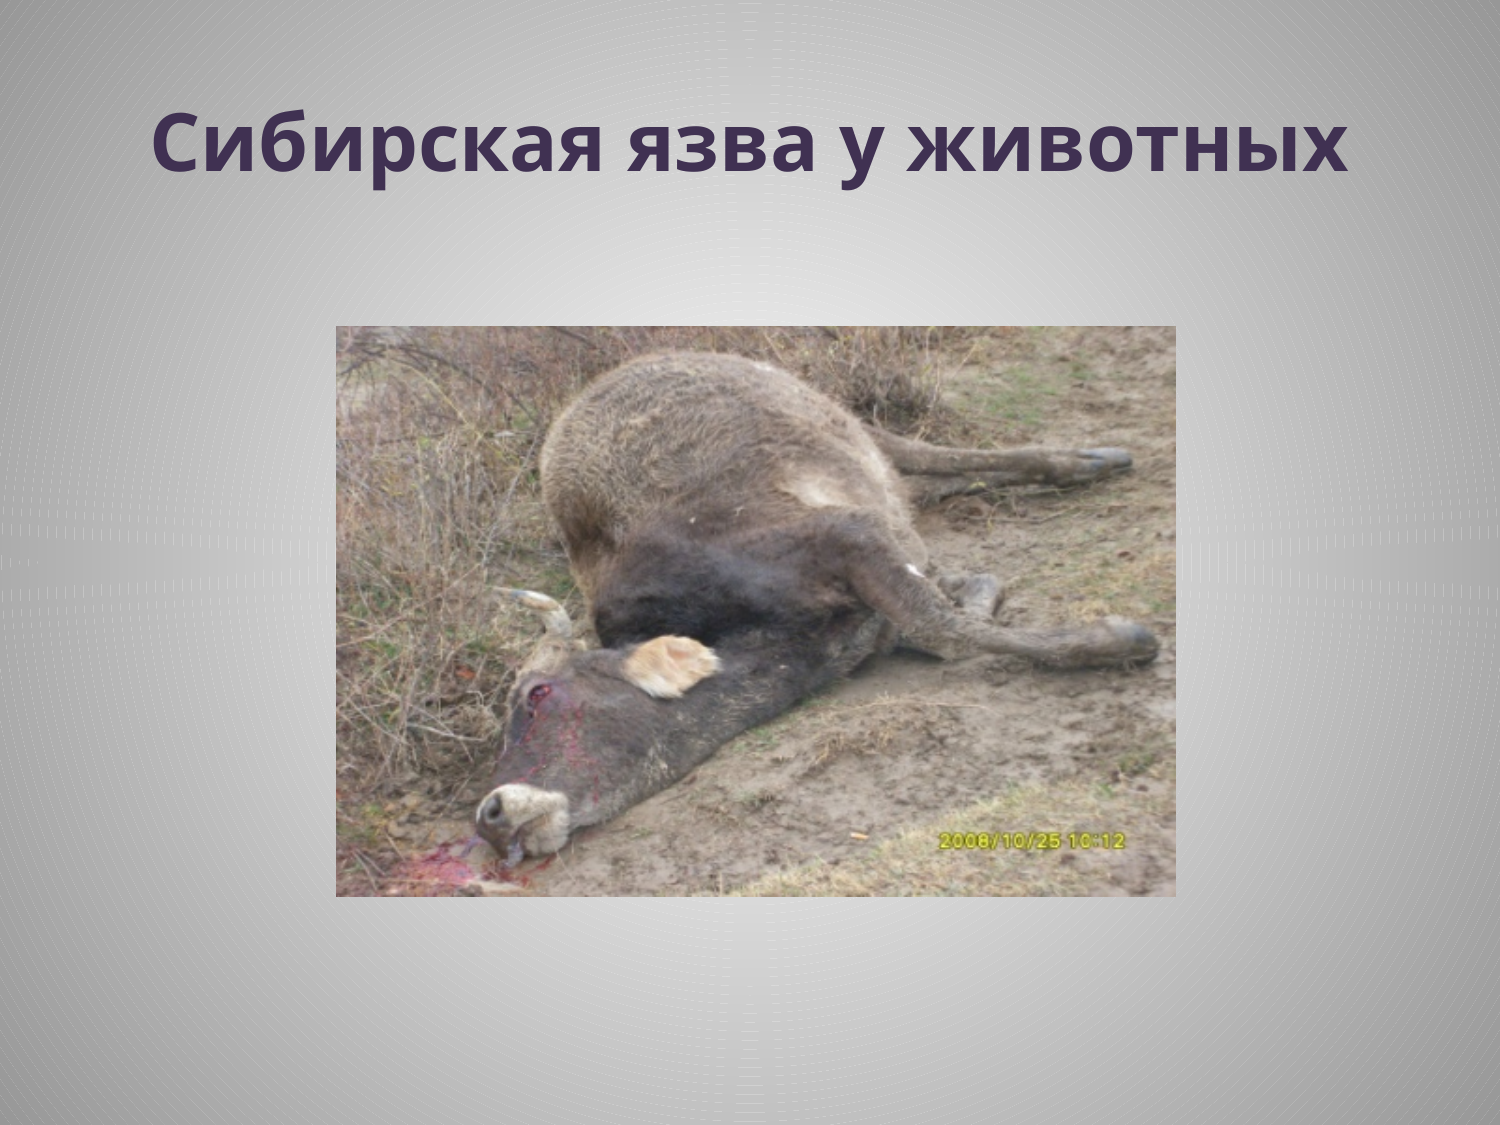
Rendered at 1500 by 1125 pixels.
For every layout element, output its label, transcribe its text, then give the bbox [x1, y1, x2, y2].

title Сибирская язва у животных [75, 45, 1425, 233]
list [336, 325, 1176, 897]
